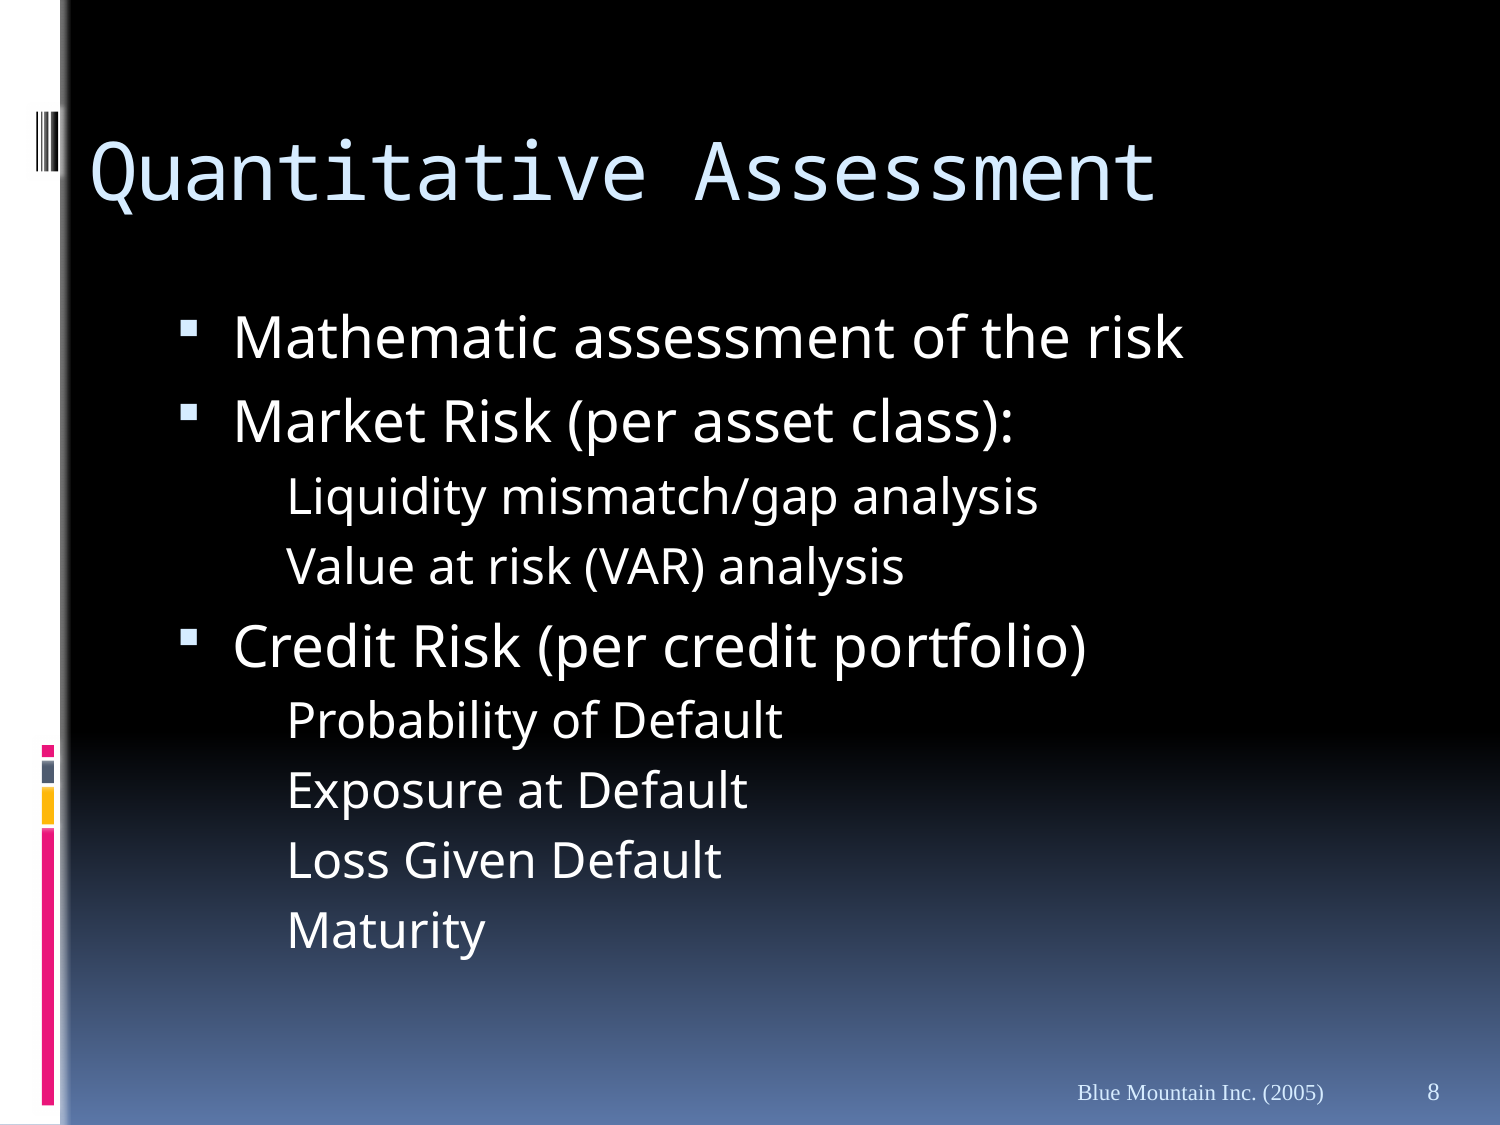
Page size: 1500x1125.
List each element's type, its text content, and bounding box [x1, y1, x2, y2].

title Quantitative Assessment [75, 112, 1425, 225]
list Mathematic assessment of the risk Market Risk (per asset class): Liquidity mismatch/gap analysis Value at risk (VAR) analysis Credit Risk (per credit portfolio) Probability of Default Exposure at Default Loss Given Default Maturity [150, 292, 1425, 1043]
slide_number 8 [1412, 1052, 1488, 1113]
slide_number Blue Mountain Inc. (2005) [1062, 1052, 1412, 1113]
